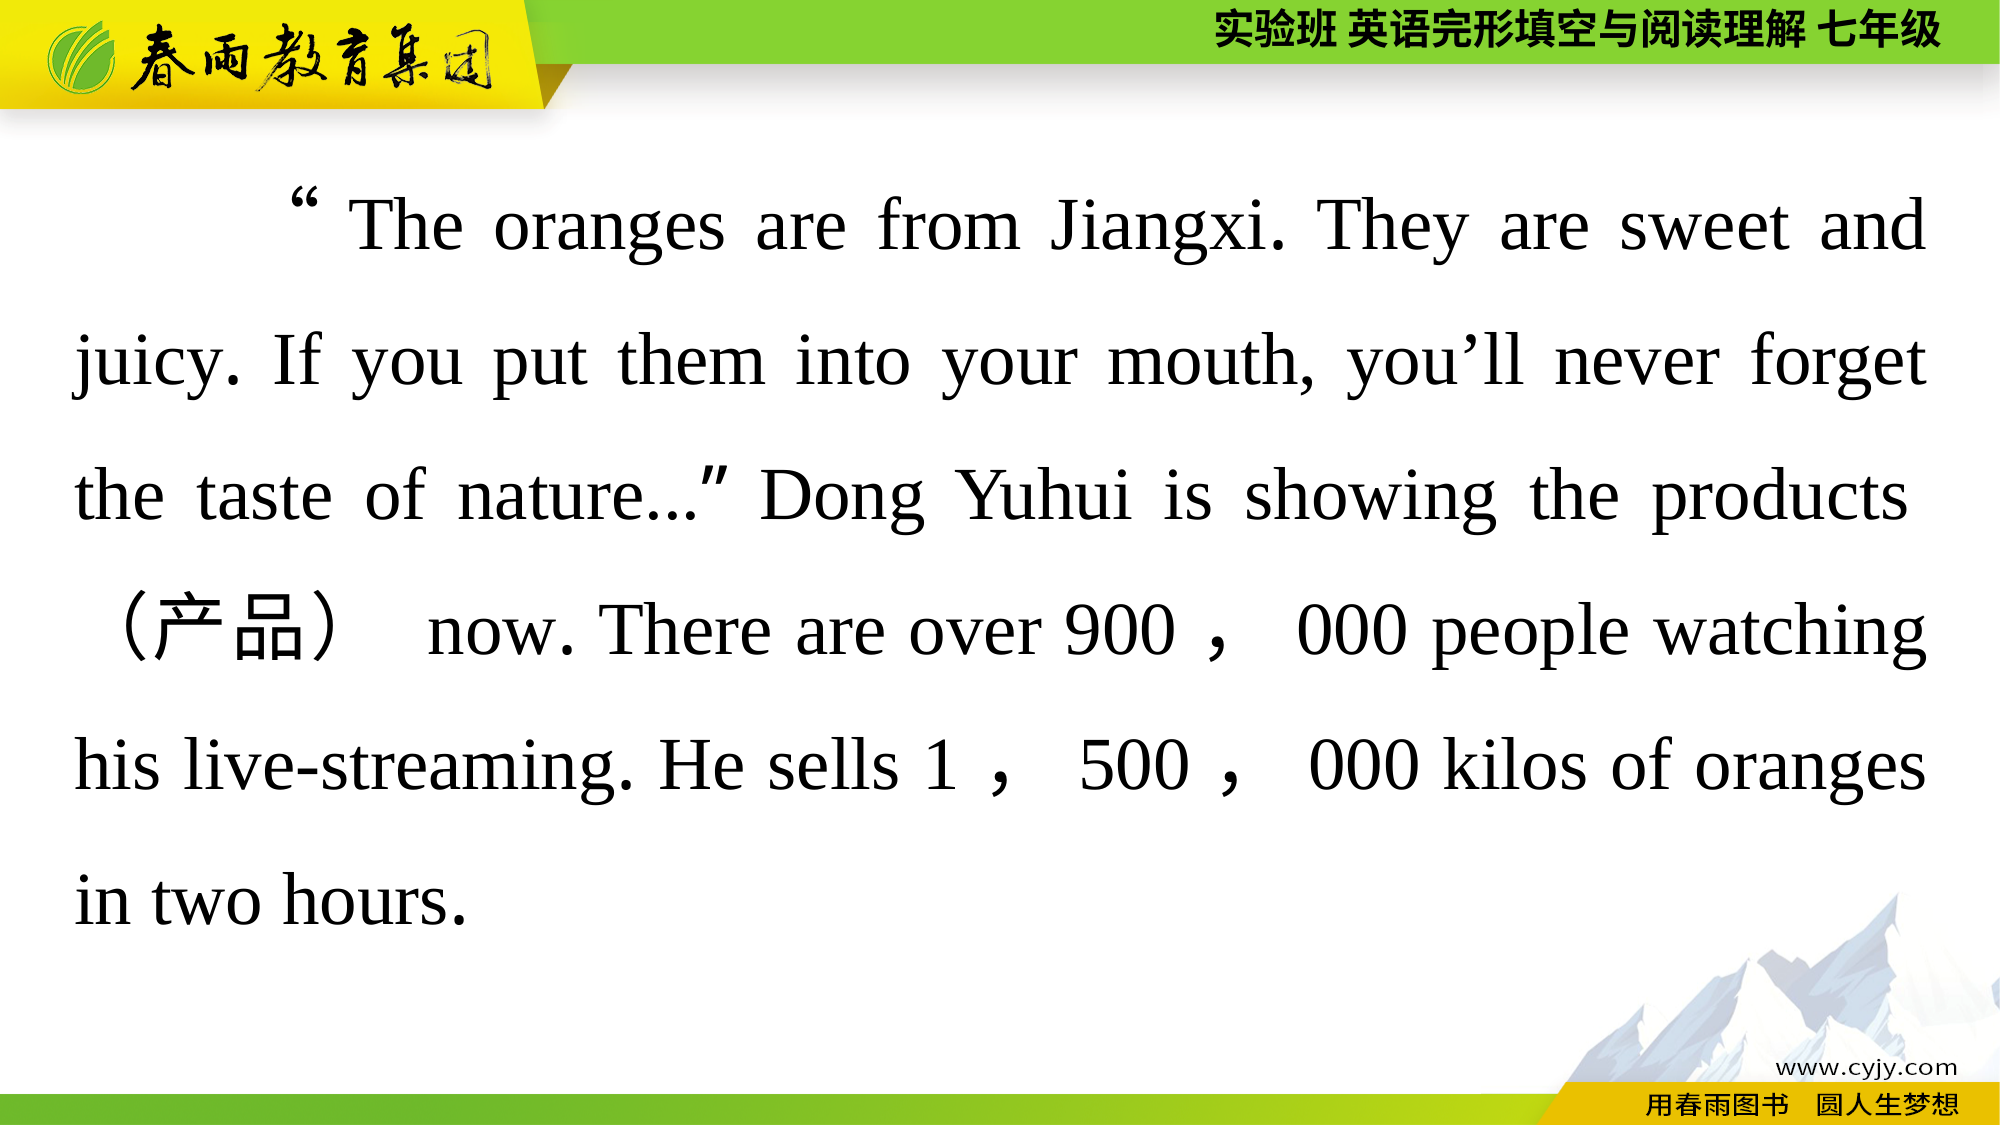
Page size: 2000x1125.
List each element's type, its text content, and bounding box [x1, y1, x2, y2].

picture [0, 0, 2000, 1125]
list “The oranges are from Jiangxi. They are sweet and juicy. If you put them into your mouth, you’ll never forget the taste of nature...” Dong Yuhui is showing the products（产品） now. There are over 900，000 people watching his live-streaming. He sells 1，500，000 kilos of oranges in two hours. [59, 122, 1944, 956]
